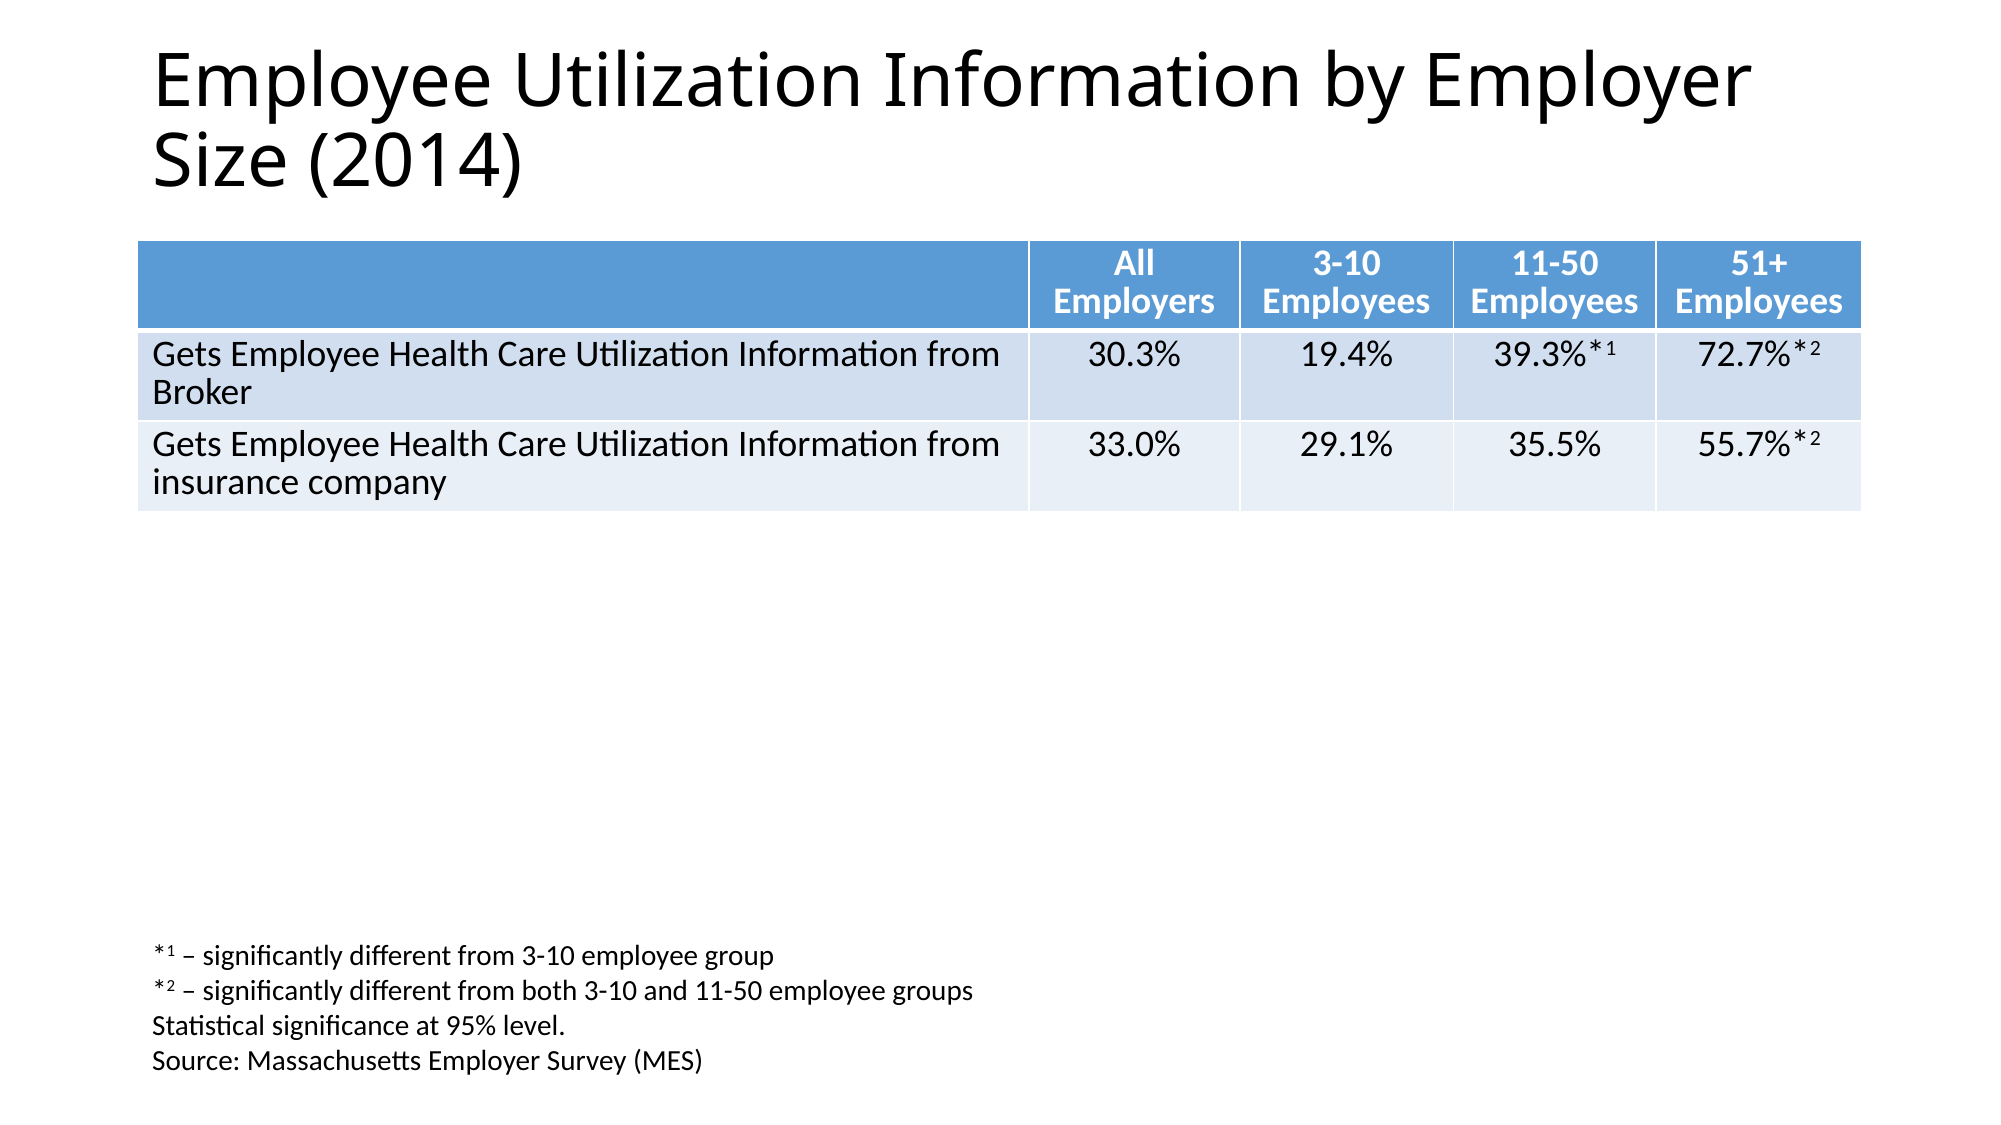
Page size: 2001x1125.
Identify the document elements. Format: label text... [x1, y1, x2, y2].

table_cell 30.3% [1030, 333, 1239, 420]
table_cell Gets Employee Health Care Utilization Information from insurance company [138, 422, 1028, 511]
table_cell 33.0% [1030, 422, 1239, 511]
table_cell 39.3%*1 [1454, 333, 1655, 420]
table_header 3-10 Employees [1241, 241, 1453, 328]
table_cell 35.5% [1454, 422, 1655, 511]
table_header 51+ Employees [1657, 241, 1861, 328]
table_cell 29.1% [1241, 422, 1453, 511]
table_cell 55.7%*2 [1657, 422, 1861, 511]
table_cell 19.4% [1241, 333, 1453, 420]
title Employee Utilization Information by Employer Size (2014) [137, 34, 1793, 211]
table_header 11-50 Employees [1454, 241, 1655, 328]
table_header All Employers [1030, 241, 1239, 328]
text_box *1 – significantly different from 3-10 employee group *2 – significantly different from both 3-10 and 11-50 employee groups Statistical significance at 95% level. Source: Massachusetts Employer Survey (MES) [137, 928, 1863, 1084]
table_header [138, 241, 1028, 328]
table_cell Gets Employee Health Care Utilization Information from Broker [138, 333, 1028, 420]
table_cell 72.7%*2 [1657, 333, 1861, 420]
